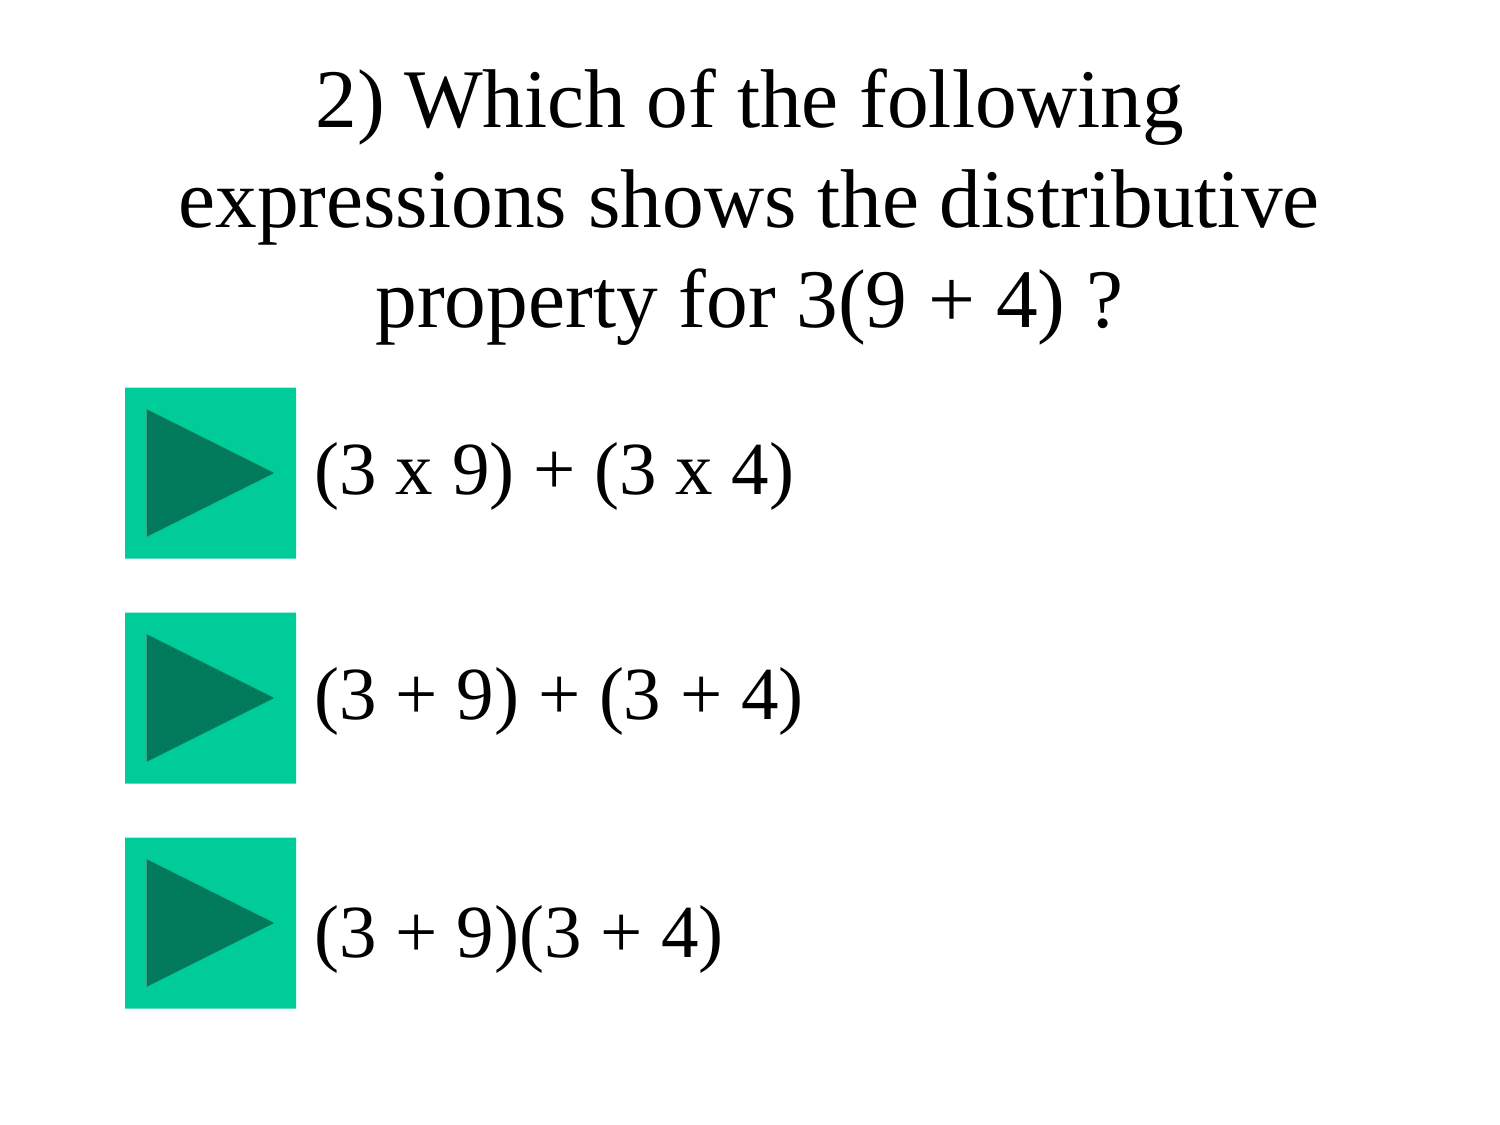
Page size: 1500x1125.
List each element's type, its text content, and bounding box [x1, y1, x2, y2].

text_box (3 + 9)(3 + 4) [300, 874, 1163, 980]
text_box (3 x 9) + (3 x 4) [300, 412, 1163, 518]
text_box [125, 612, 297, 784]
title 2) Which of the following expressions shows the distributive property for 3(9 + 4) ? [112, 99, 1388, 288]
text_box (3 + 9) + (3 + 4) [300, 637, 1163, 743]
text_box [125, 837, 297, 1009]
text_box [125, 387, 297, 559]
